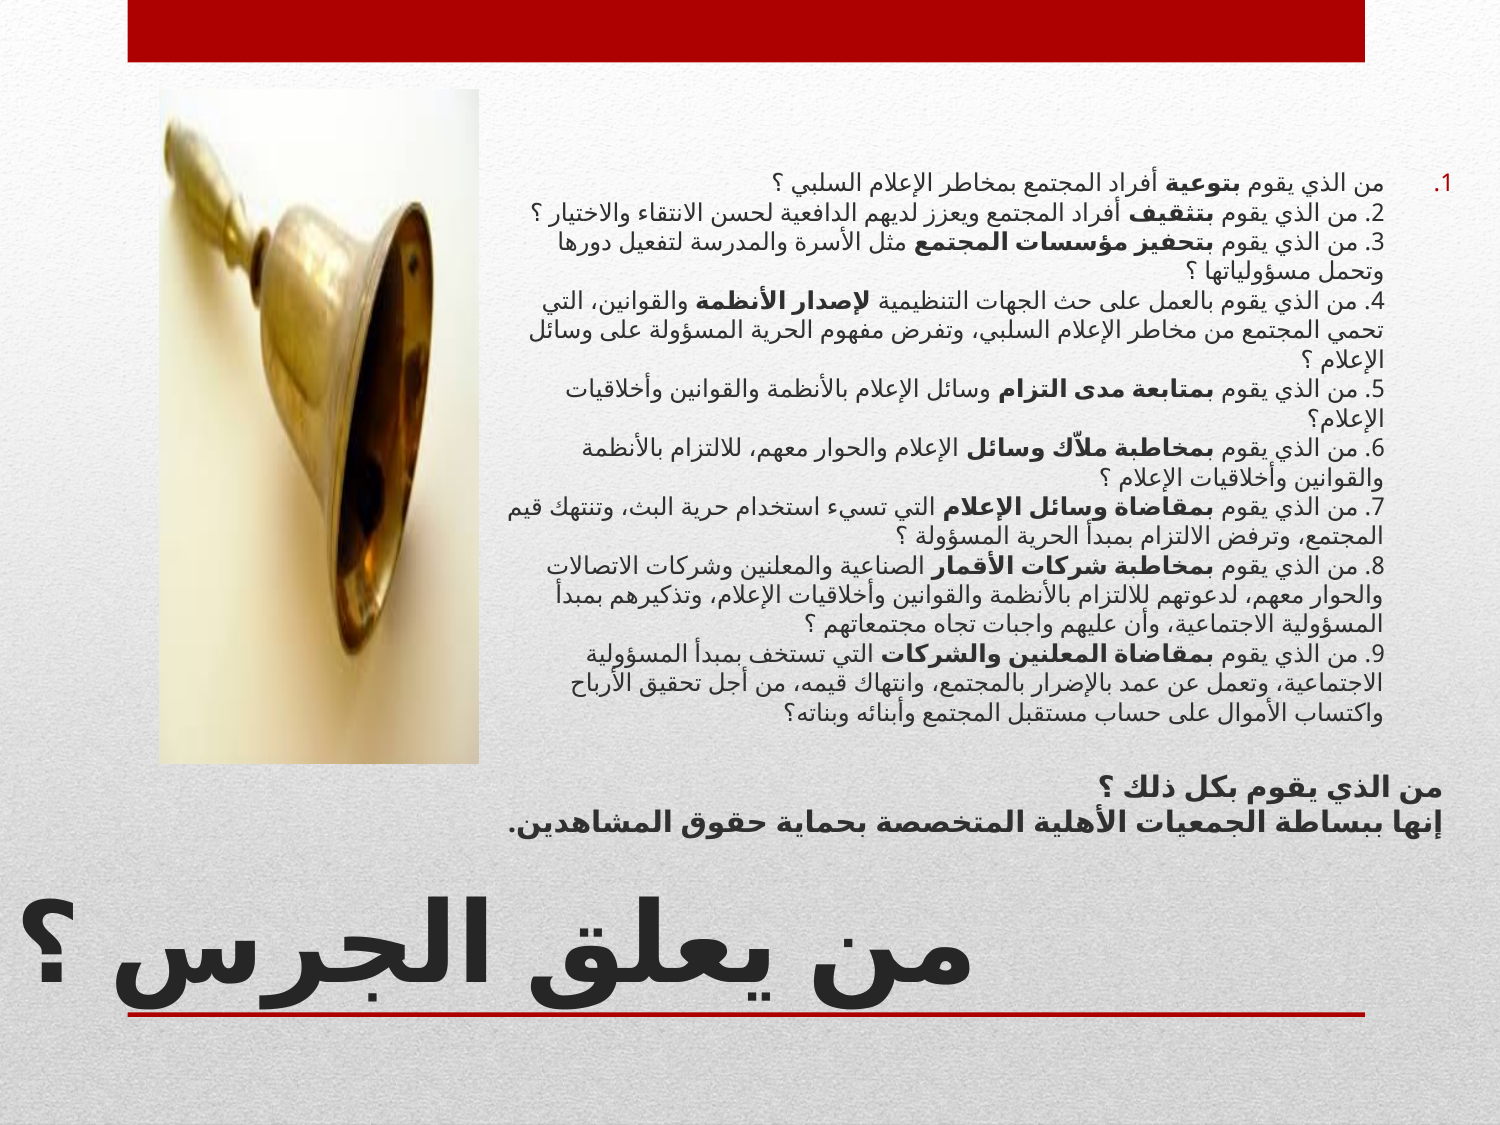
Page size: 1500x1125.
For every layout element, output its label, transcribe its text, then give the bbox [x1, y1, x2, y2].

picture [158, 89, 480, 765]
title من يعلق الجرس ؟ [0, 750, 1113, 1013]
list من الذي يقوم بتوعية أفراد المجتمع بمخاطر الإعلام السلبي ؟ 2. من الذي يقوم بتثقيف أفراد المجتمع ويعزز لديهم الدافعية لحسن الانتقاء والاختيار ؟ 3. من الذي يقوم بتحفيز مؤسسات المجتمع مثل الأسرة والمدرسة لتفعيل دورها وتحمل مسؤولياتها ؟ 4. من الذي يقوم بالعمل على حث الجهات التنظيمية لإصدار الأنظمة والقوانين، التي تحمي المجتمع من مخاطر الإعلام السلبي، وتفرض مفهوم الحرية المسؤولة على وسائل الإعلام ؟ 5. من الذي يقوم بمتابعة مدى التزام وسائل الإعلام بالأنظمة والقوانين وأخلاقيات الإعلام؟ 6. من الذي يقوم بمخاطبة ملاّك وسائل الإعلام والحوار معهم، للالتزام بالأنظمة والقوانين وأخلاقيات الإعلام ؟ 7. من الذي يقوم بمقاضاة وسائل الإعلام التي تسيء استخدام حرية البث، وتنتهك قيم المجتمع، وترفض الالتزام بمبدأ الحرية المسؤولة ؟ 8. من الذي يقوم بمخاطبة شركات الأقمار الصناعية والمعلنين وشركات الاتصالات والحوار معهم، لدعوتهم للالتزام بالأنظمة والقوانين وأخلاقيات الإعلام، وتذكيرهم بمبدأ المسؤولية الاجتماعية، وأن عليهم واجبات تجاه مجتمعاتهم ؟ 9. من الذي يقوم بمقاضاة المعلنين والشركات التي تستخف بمبدأ المسؤولية الاجتماعية، وتعمل عن عمد بالإضرار بالمجتمع، وانتهاك قيمه، من أجل تحقيق الأرباح واكتساب الأموال على حساب مستقبل المجتمع وأبنائه وبناته؟ من الذي يقوم بكل ذلك ؟ إنها ببساطة الجمعيات الأهلية المتخصصة بحماية حقوق المشاهدين. [490, 90, 1459, 882]
